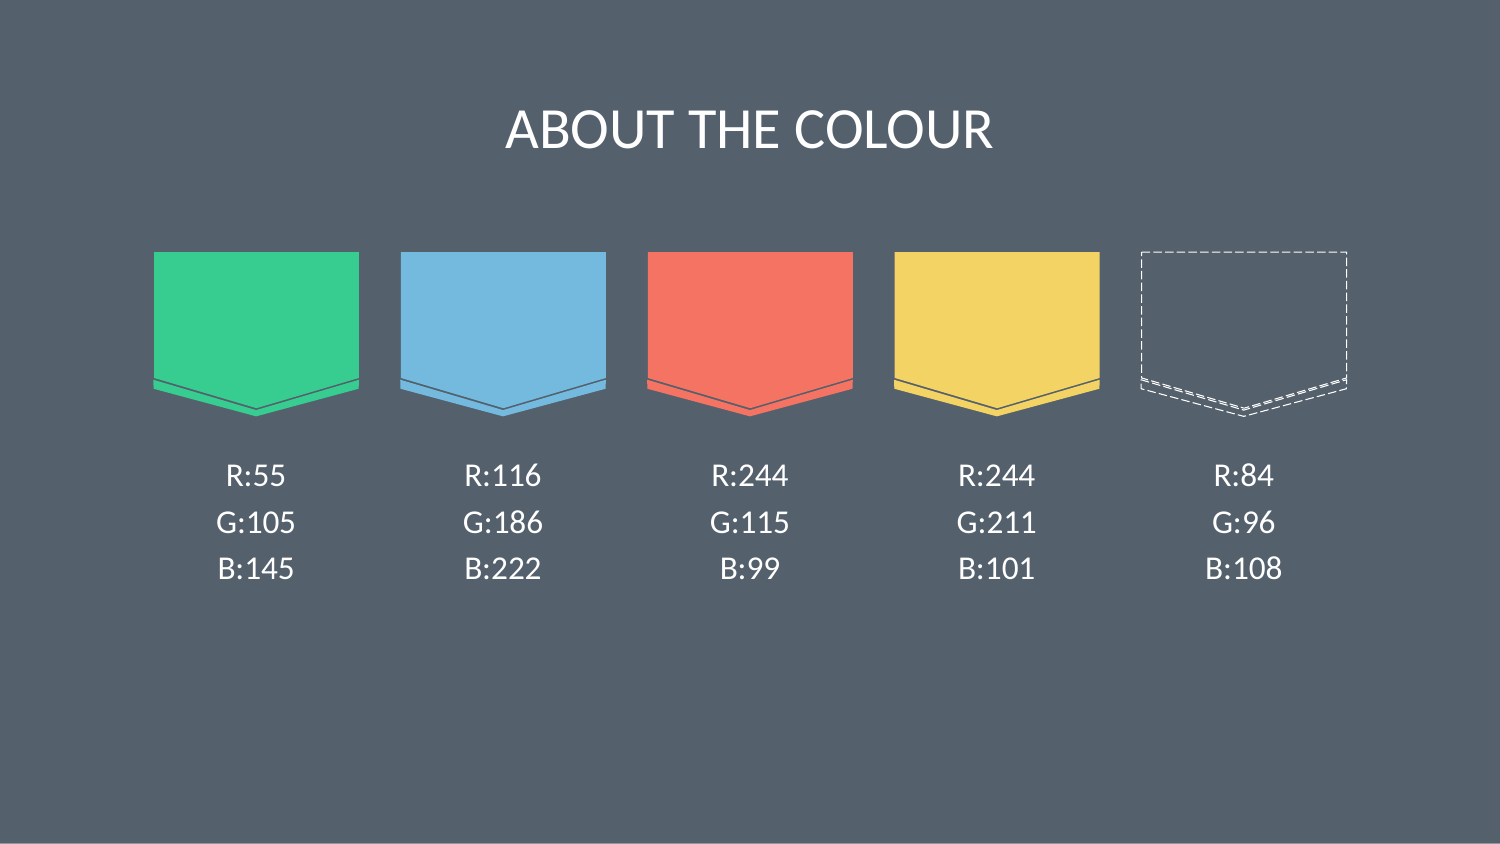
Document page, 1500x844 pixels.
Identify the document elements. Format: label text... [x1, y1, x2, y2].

text_box R:244 G:115 B:99 [664, 445, 836, 592]
text_box R:244 G:211 B:101 [911, 445, 1083, 592]
text_box R:116 G:186 B:222 [417, 445, 589, 592]
text_box R:55 G:105 B:145 [170, 445, 342, 592]
text_box R:84 G:96 B:108 [1158, 445, 1330, 592]
text_box [152, 251, 361, 418]
text_box [892, 251, 1101, 418]
text_box [646, 251, 854, 418]
text_box [399, 251, 607, 418]
text_box [1139, 251, 1348, 418]
text_box ABOUT THE COLOUR [421, 83, 1079, 169]
